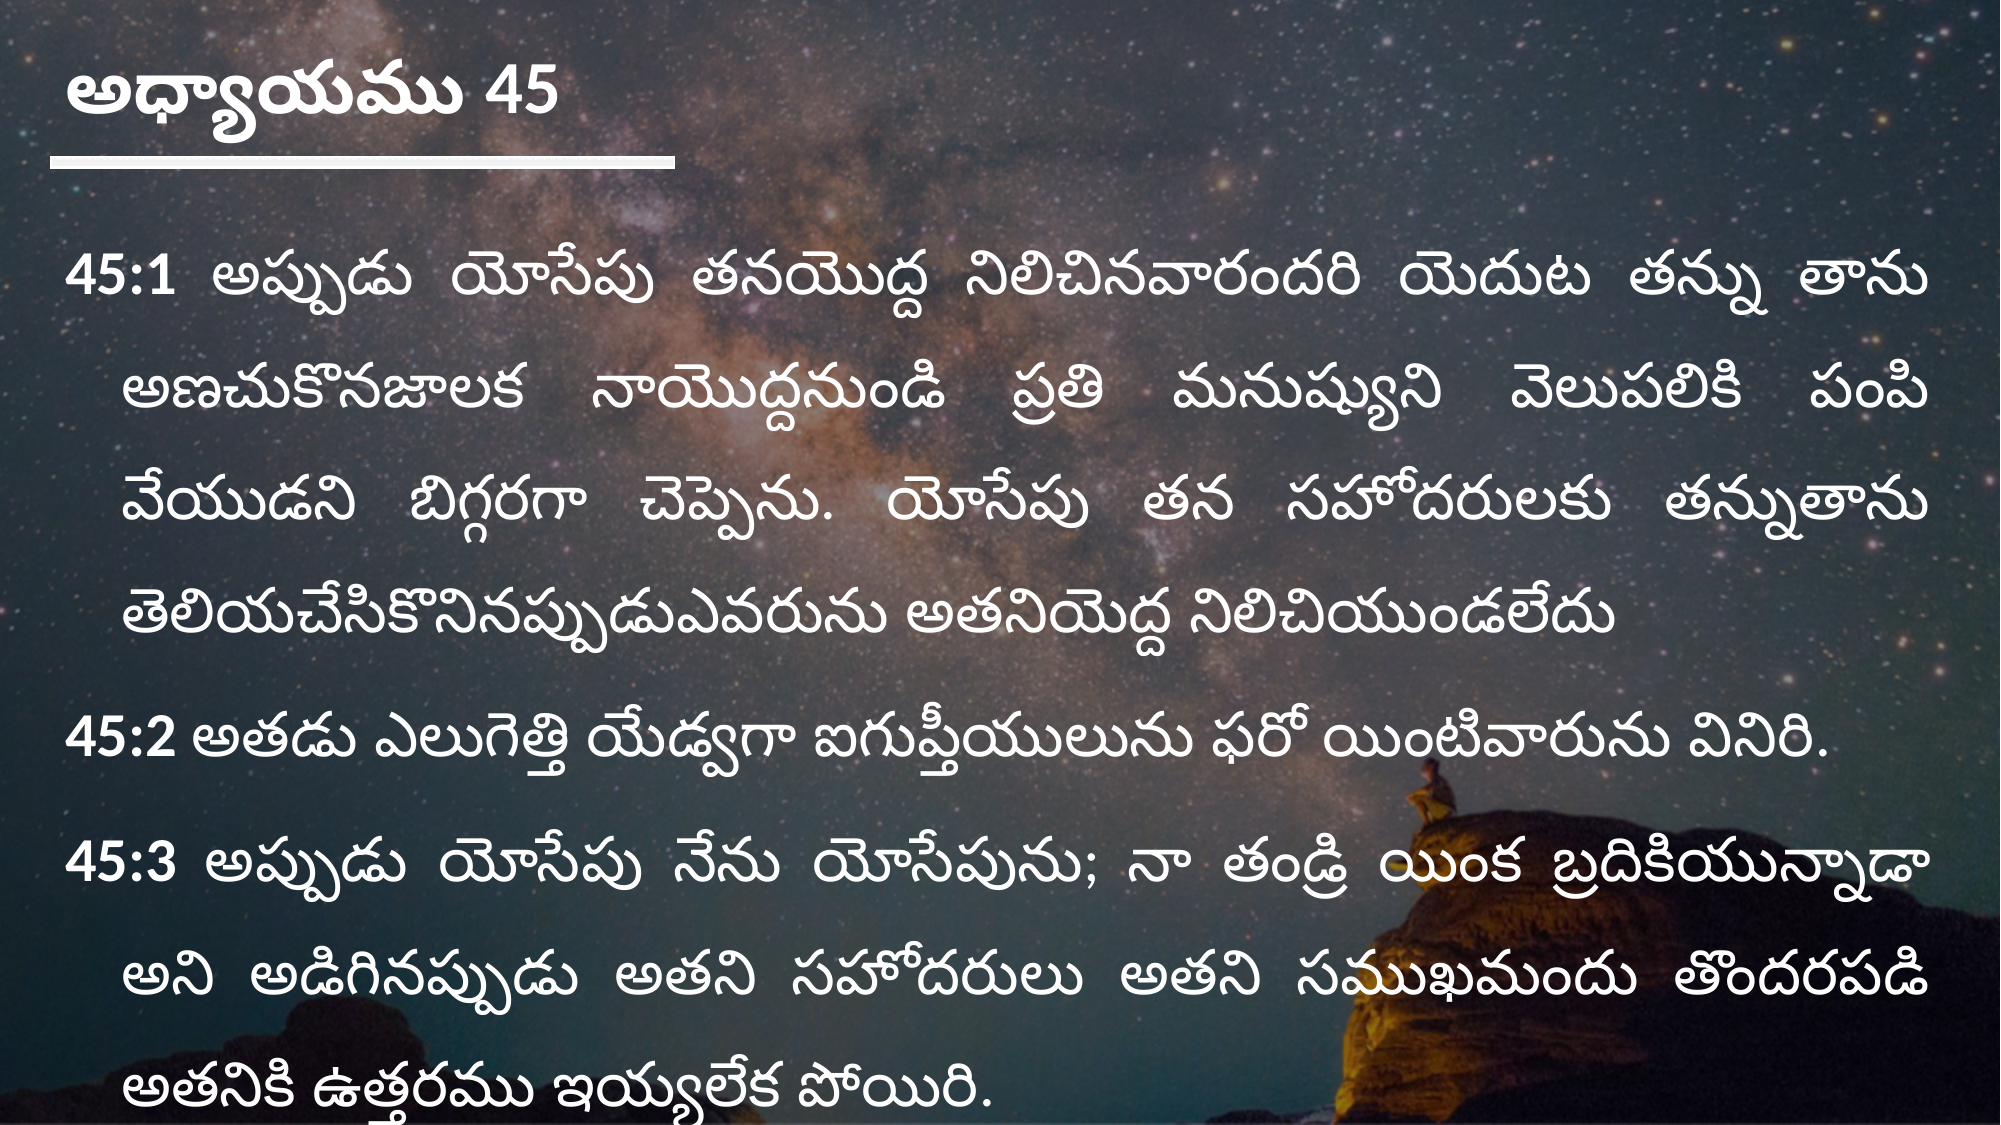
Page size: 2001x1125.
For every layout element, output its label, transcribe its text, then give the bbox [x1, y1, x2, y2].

picture [0, 0, 2000, 1125]
list 45:1 అప్పుడు యోసేపు తనయొద్ద నిలిచినవారందరి యెదుట తన్ను తాను అణచుకొనజాలక నాయొద్దనుండి ప్రతి మనుష్యుని వెలుపలికి పంపి వేయుడని బిగ్గరగా చెప్పెను. యోసేపు తన సహోదరులకు తన్నుతాను తెలియచేసికొనినప్పుడుఎవరును అతనియెద్ద నిలిచియుండలేదు 45:2 అతడు ఎలుగెత్తి యేడ్వగా ఐగుప్తీయులును ఫరో యింటివారును వినిరి. 45:3 అప్పుడు యోసేపు నేను యోసేపును; నా తండ్రి యింక బ్రదికియున్నాడా అని అడిగినప్పుడు అతని సహోదరులు అతని సముఖమందు తొందరపడి అతనికి ఉత్తరము ఇయ్యలేక పోయిరి. [50, 187, 1946, 1063]
title అధ్యాయము 45 [50, 0, 1925, 167]
